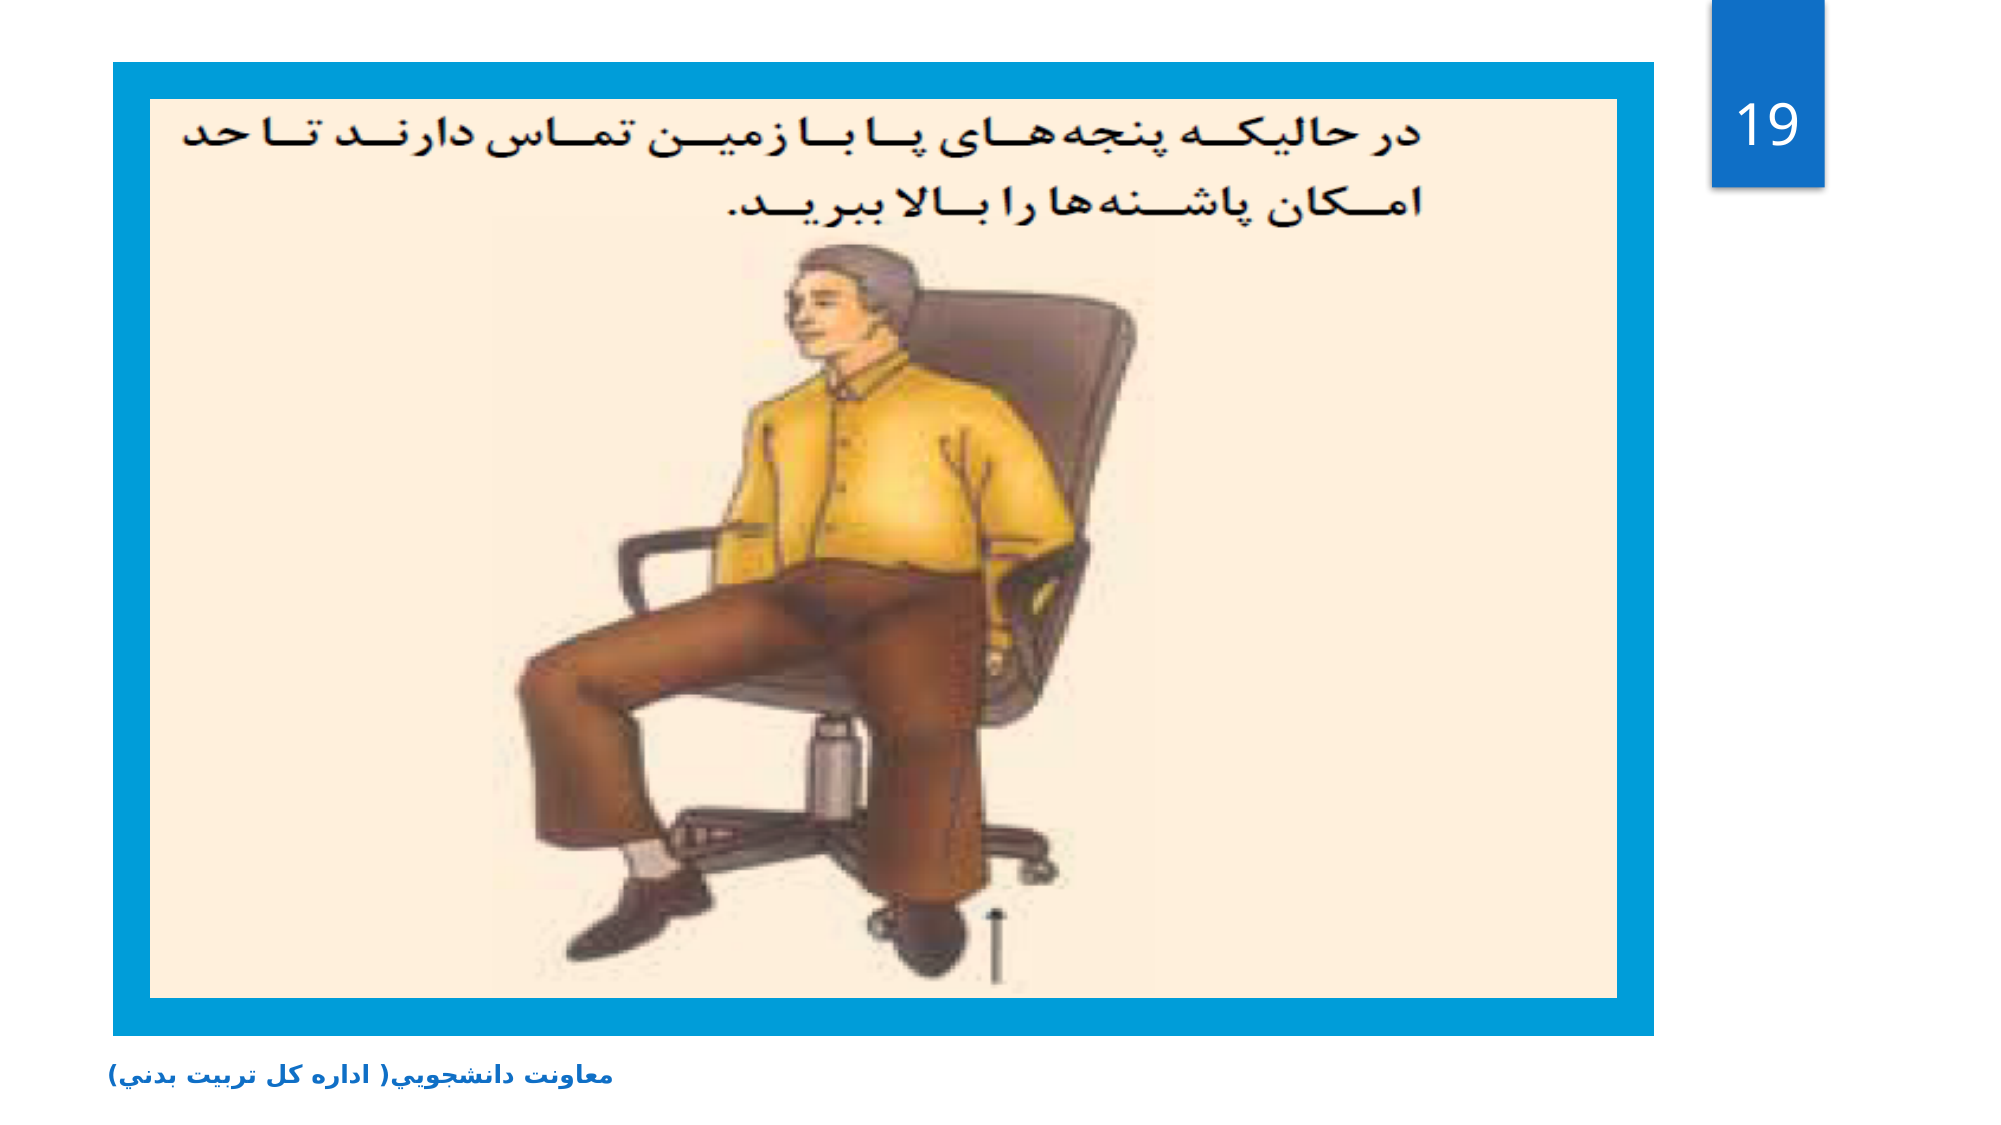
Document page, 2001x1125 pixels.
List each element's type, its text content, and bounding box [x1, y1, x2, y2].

footer معاونت دانشجويي( اداره كل تربيت بدني) [92, 1048, 726, 1099]
picture [151, 100, 1616, 997]
slide_number 19 [1698, 48, 1836, 175]
